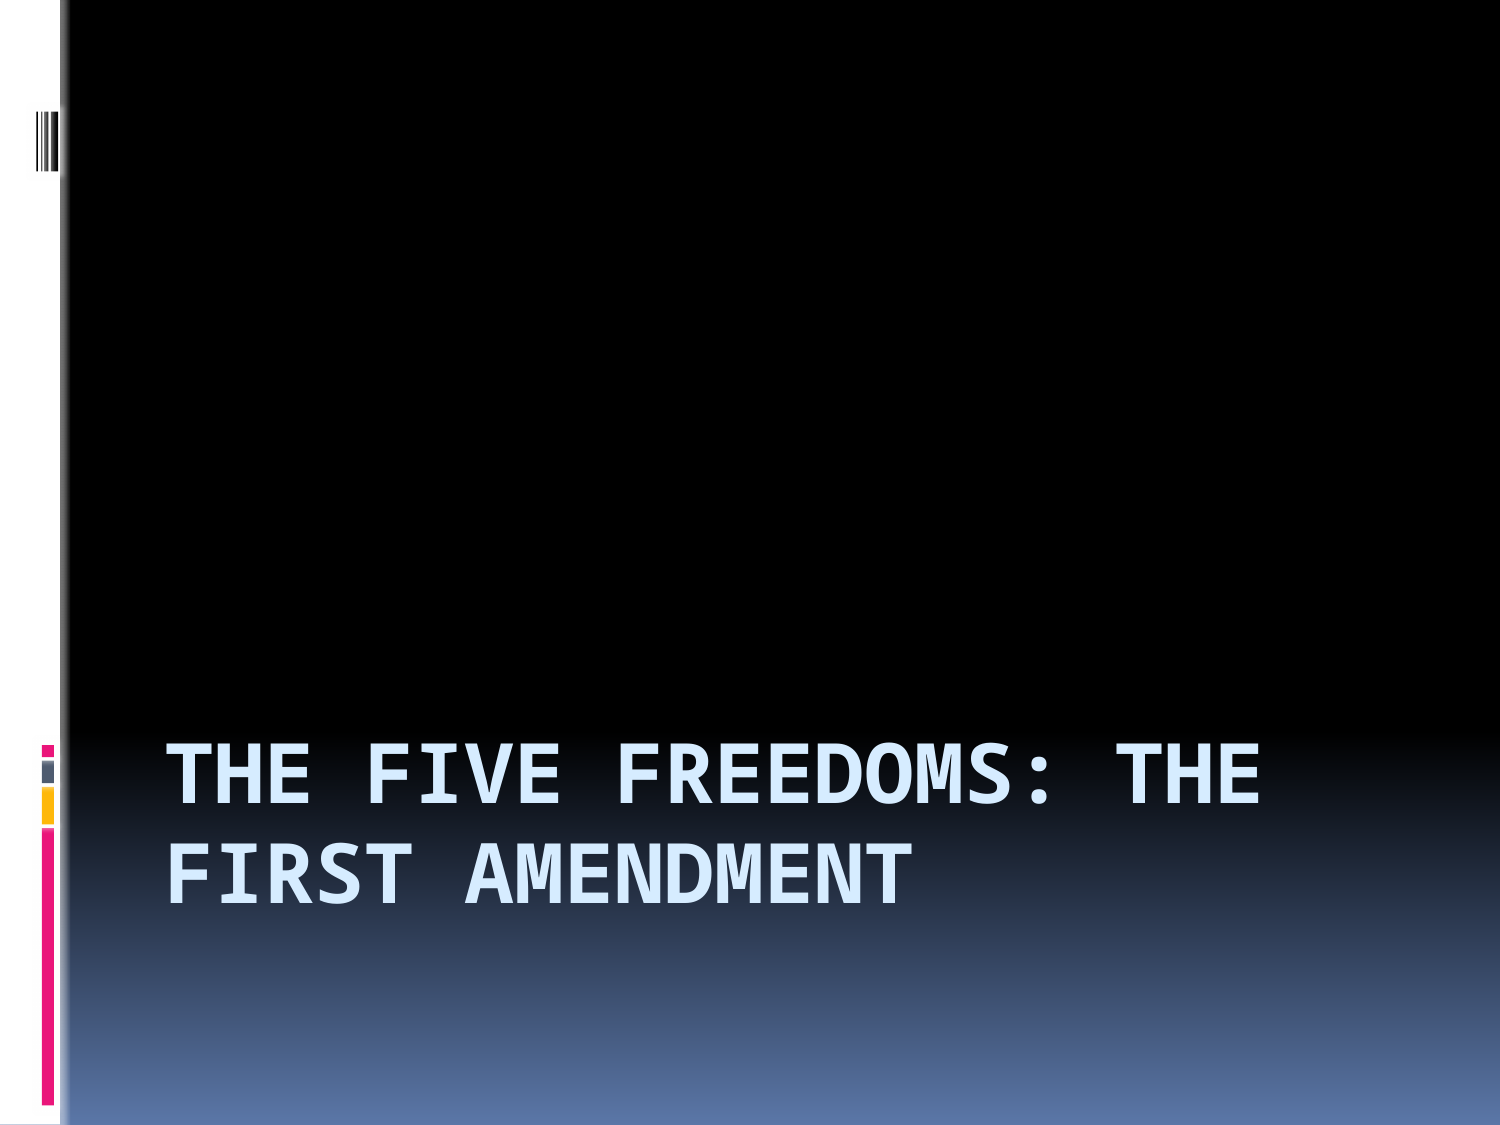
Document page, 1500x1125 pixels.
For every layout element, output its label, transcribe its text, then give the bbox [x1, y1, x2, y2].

title The Five Freedoms: The First Amendment [150, 712, 1425, 1037]
